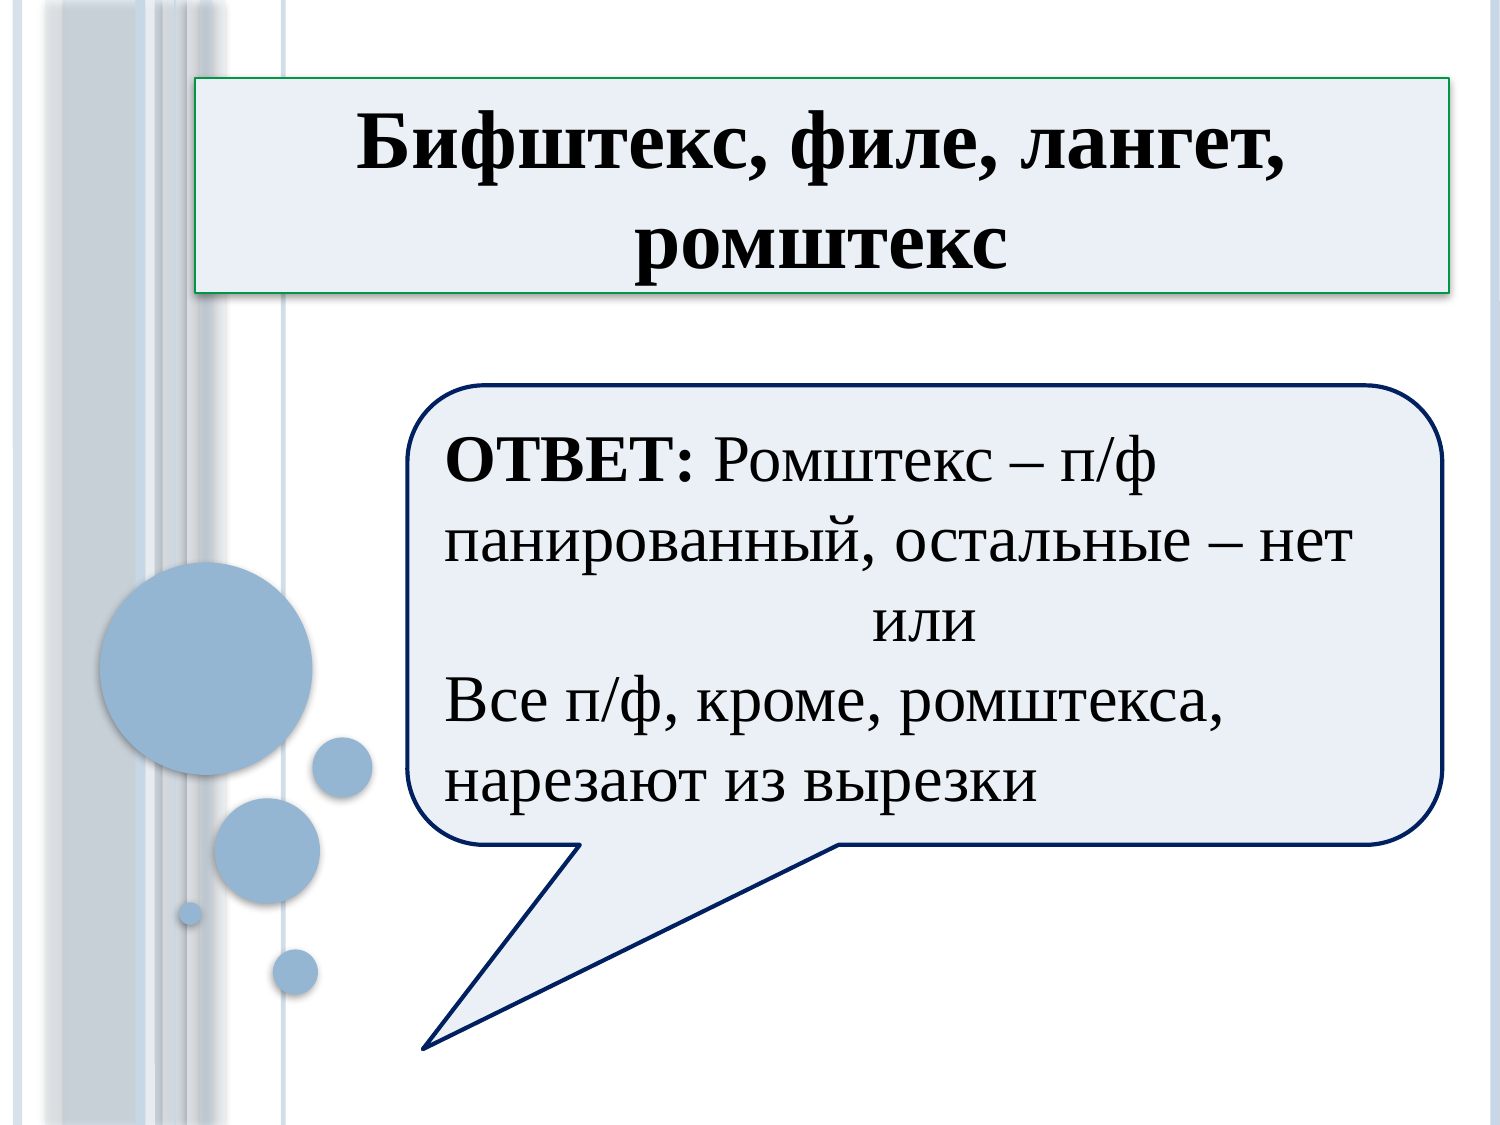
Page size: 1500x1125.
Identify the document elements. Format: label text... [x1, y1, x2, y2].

text_box Бифштекс, филе, лангет, ромштекс [194, 77, 1450, 294]
text_box ОТВЕТ: Ромштекс – п/ф панированный, остальные – нет или Все п/ф, кроме, ромштекса, нарезают из вырезки [405, 383, 1445, 1052]
